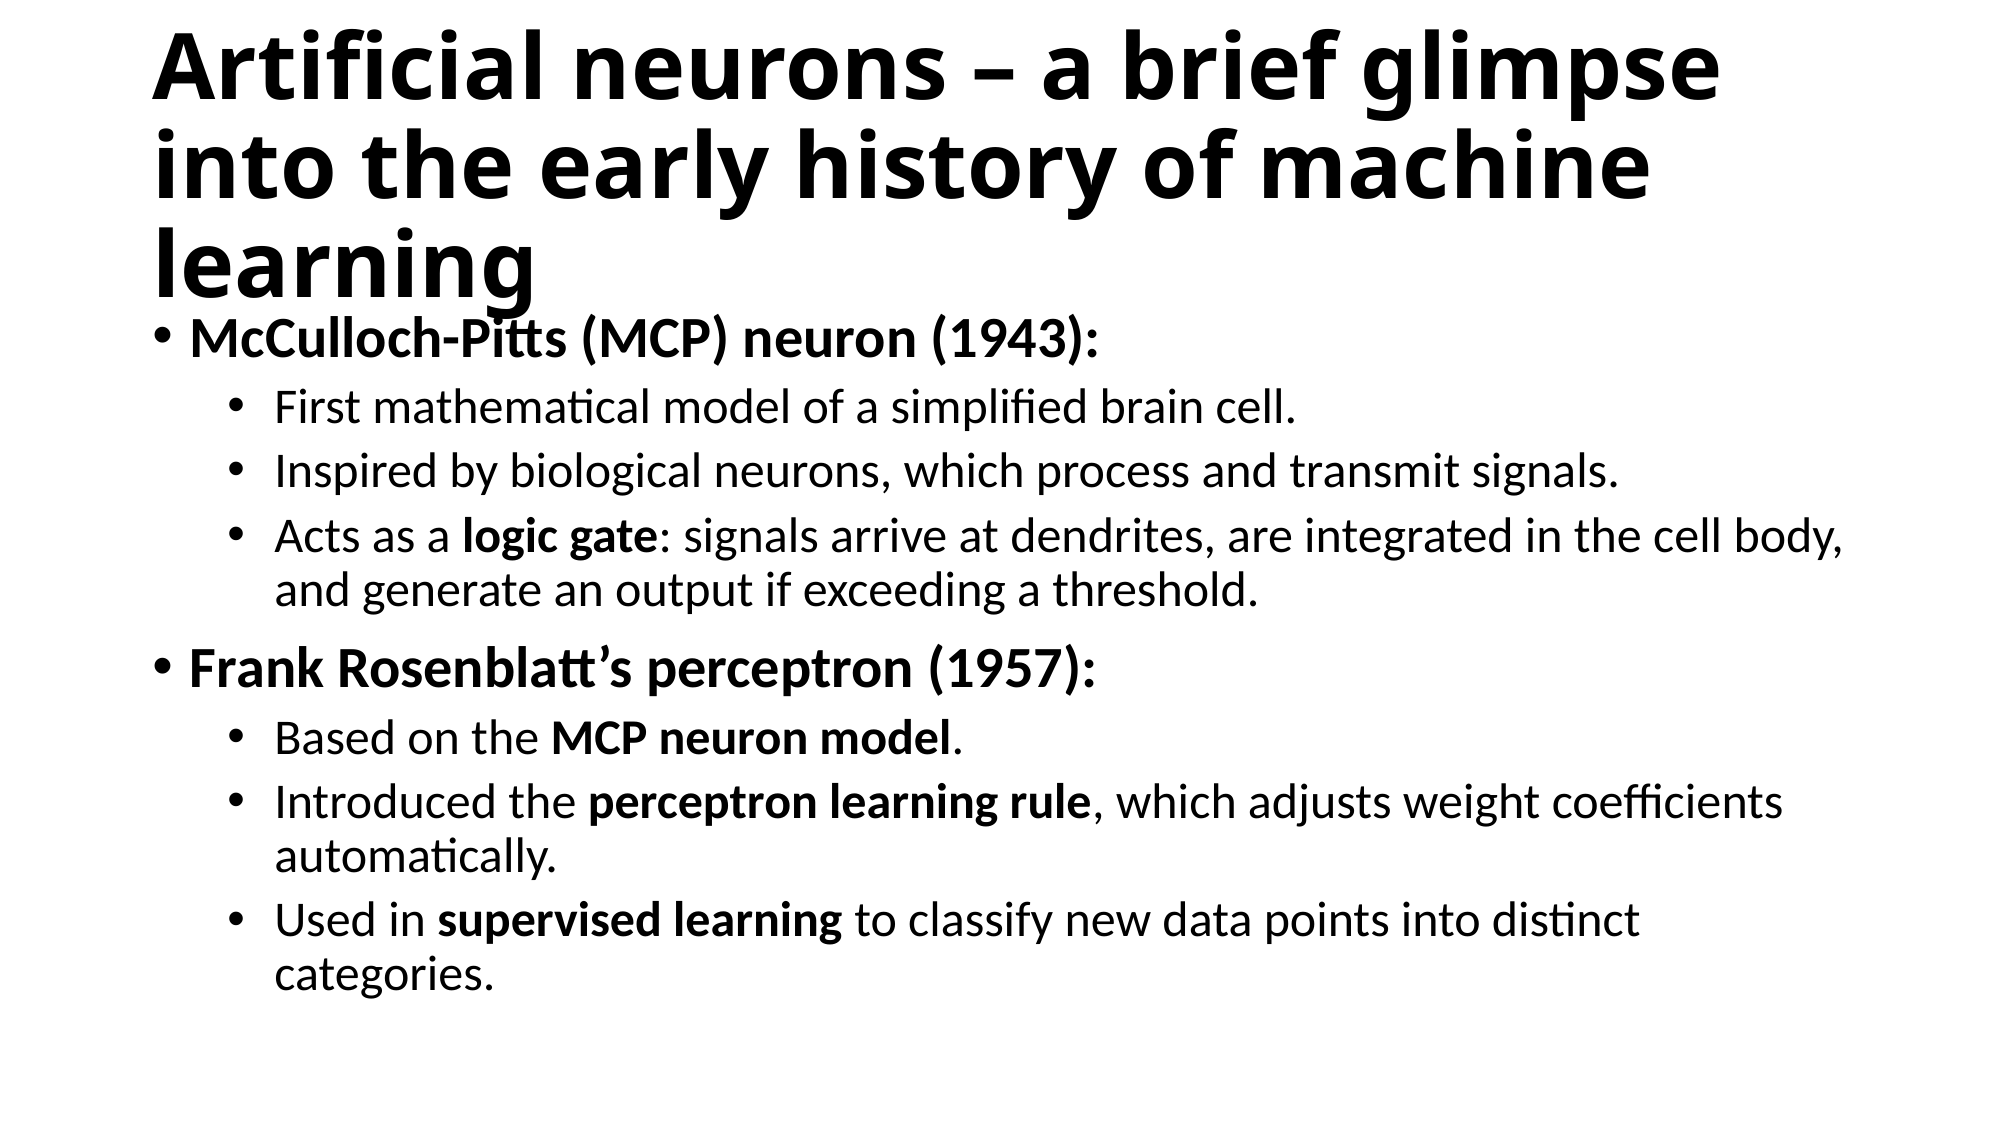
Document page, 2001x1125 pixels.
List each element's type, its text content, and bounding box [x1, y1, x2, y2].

title Artificial neurons – a brief glimpse into the early history of machine learning [137, 59, 1863, 278]
list McCulloch-Pitts (MCP) neuron (1943): First mathematical model of a simplified brain cell. Inspired by biological neurons, which process and transmit signals. Acts as a logic gate: signals arrive at dendrites, are integrated in the cell body, and generate an output if exceeding a threshold. Frank Rosenblatt’s perceptron (1957): Based on the MCP neuron model. Introduced the perceptron learning rule, which adjusts weight coefficients automatically. Used in supervised learning to classify new data points into distinct categories. [137, 299, 1863, 1014]
